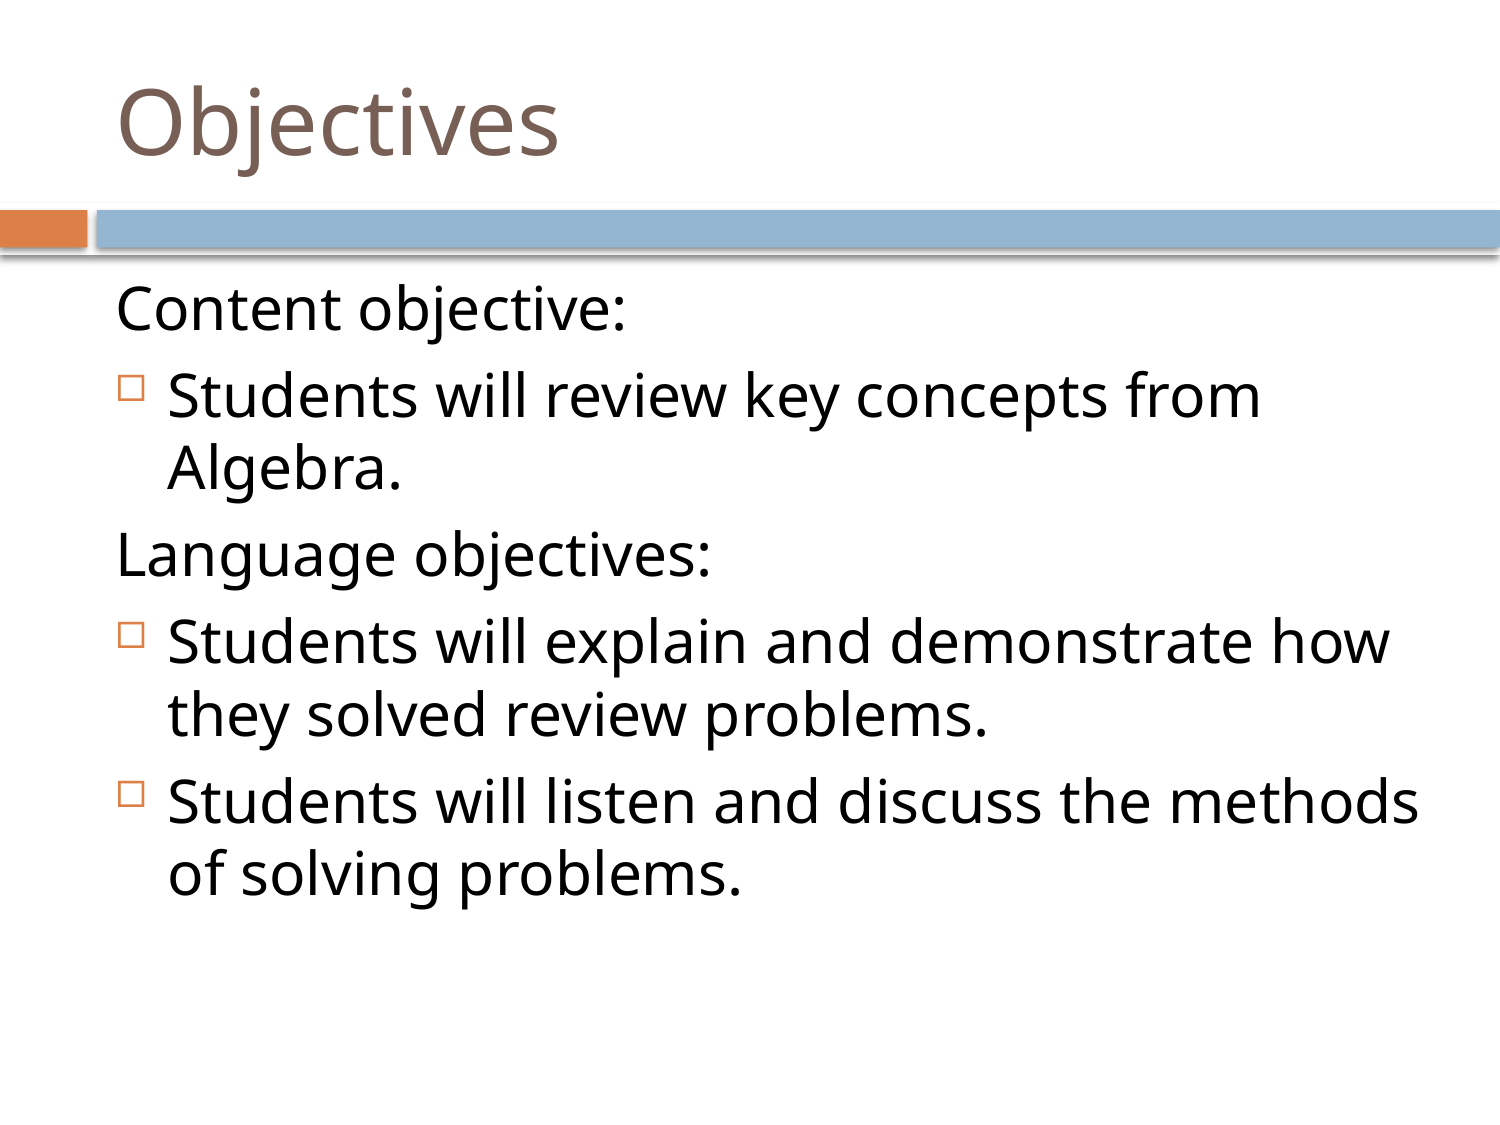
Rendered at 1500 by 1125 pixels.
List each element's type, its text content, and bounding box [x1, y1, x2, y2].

list Content objective: Students will review key concepts from Algebra. Language objectives: Students will explain and demonstrate how they solved review problems. Students will listen and discuss the methods of solving problems. [100, 262, 1438, 1000]
title Objectives [100, 37, 1438, 200]
